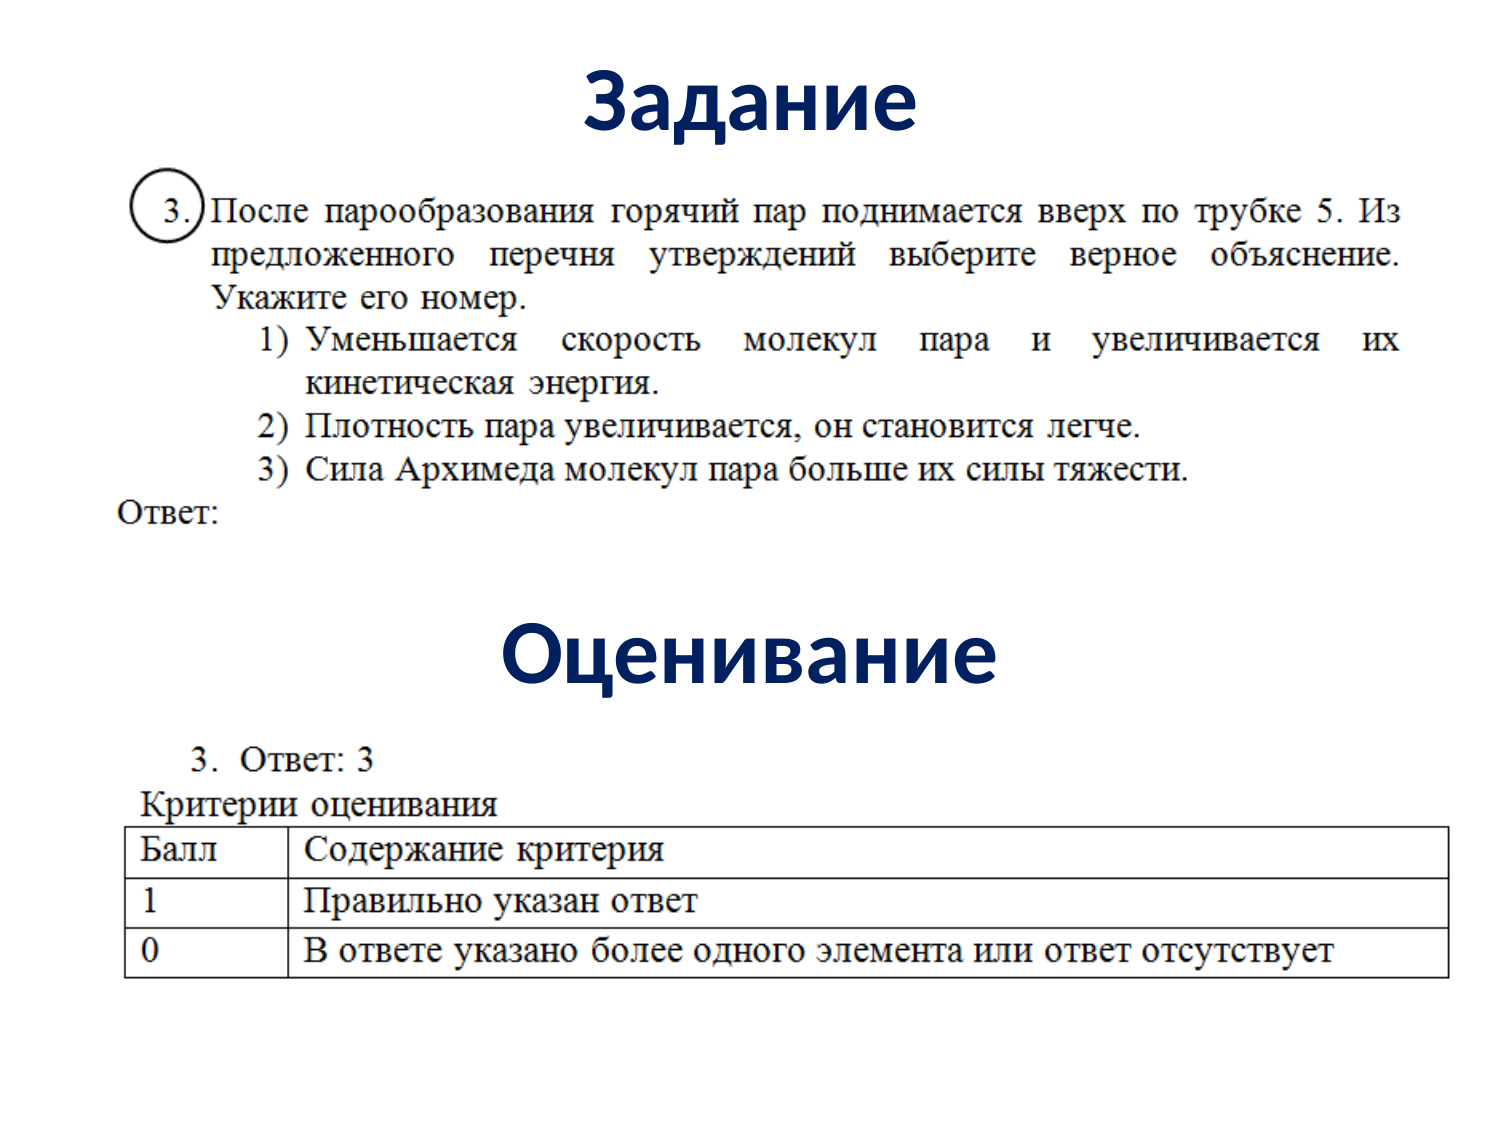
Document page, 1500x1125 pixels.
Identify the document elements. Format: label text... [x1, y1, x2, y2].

text_box Оценивание [74, 554, 1425, 727]
picture [74, 727, 1492, 1012]
title Задание [76, 0, 1427, 159]
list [52, 160, 1436, 545]
